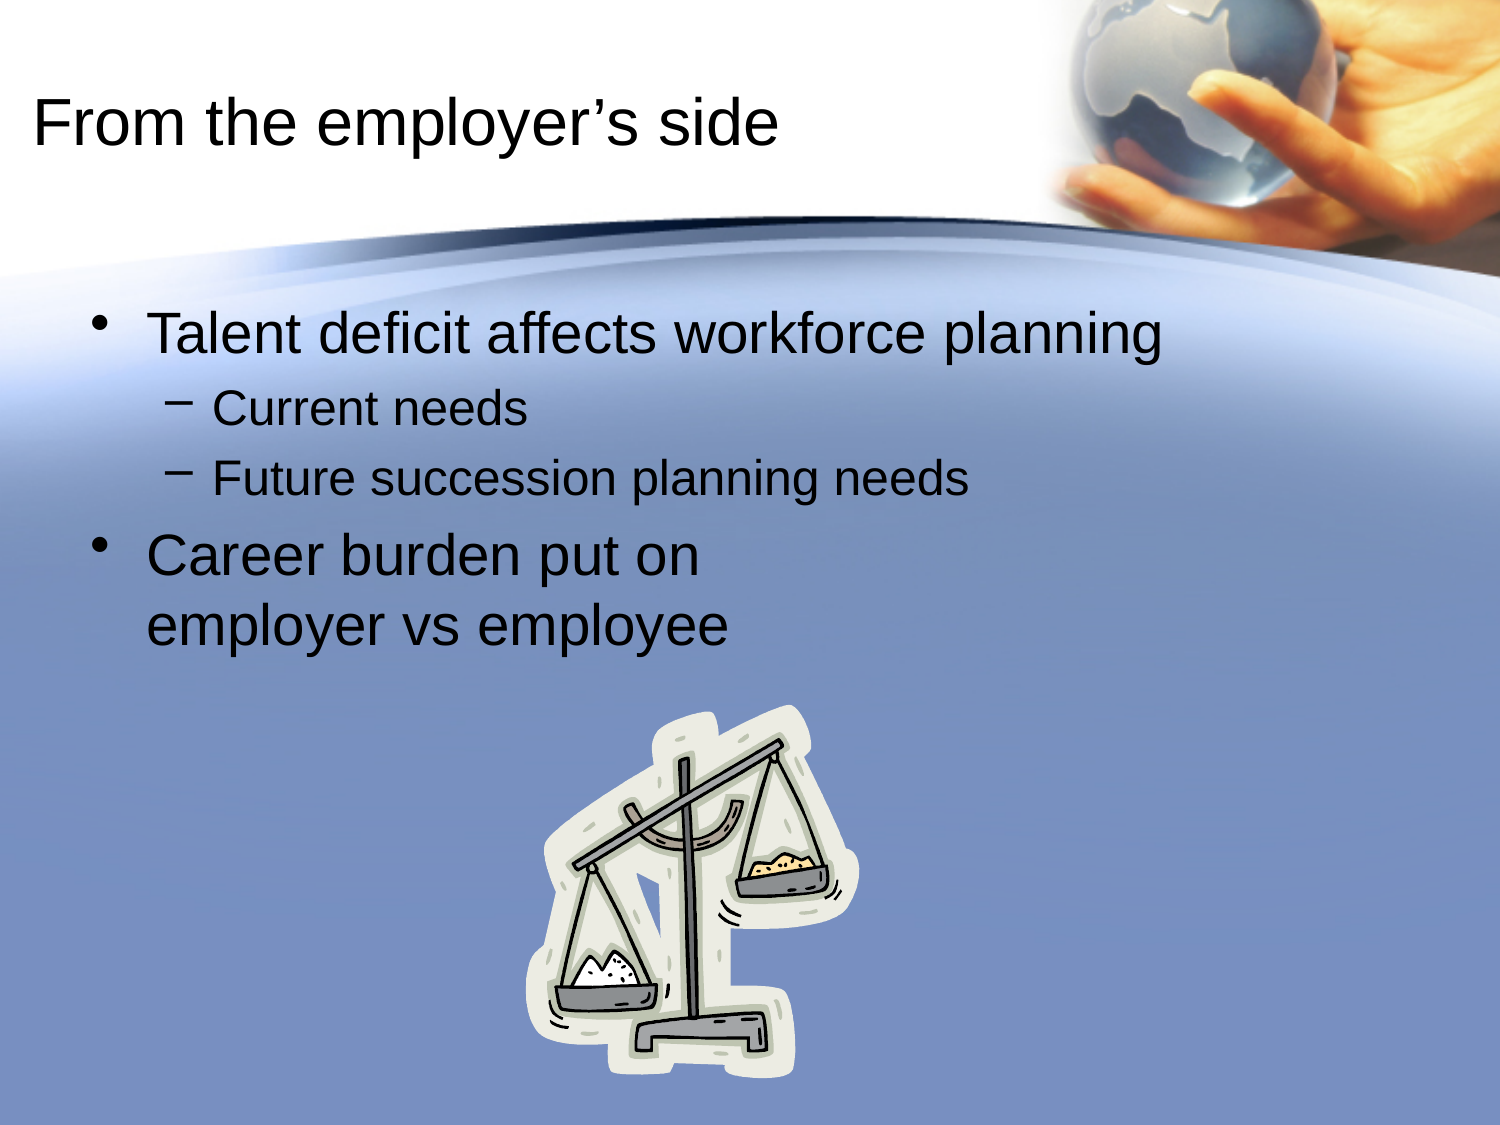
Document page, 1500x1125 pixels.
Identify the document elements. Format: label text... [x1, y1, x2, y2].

list Talent deficit affects workforce planning Current needs Future succession planning needs Career burden put on employer vs employee [75, 287, 1450, 1025]
title From the employer’s side [17, 24, 1068, 213]
picture [0, 0, 1500, 1125]
